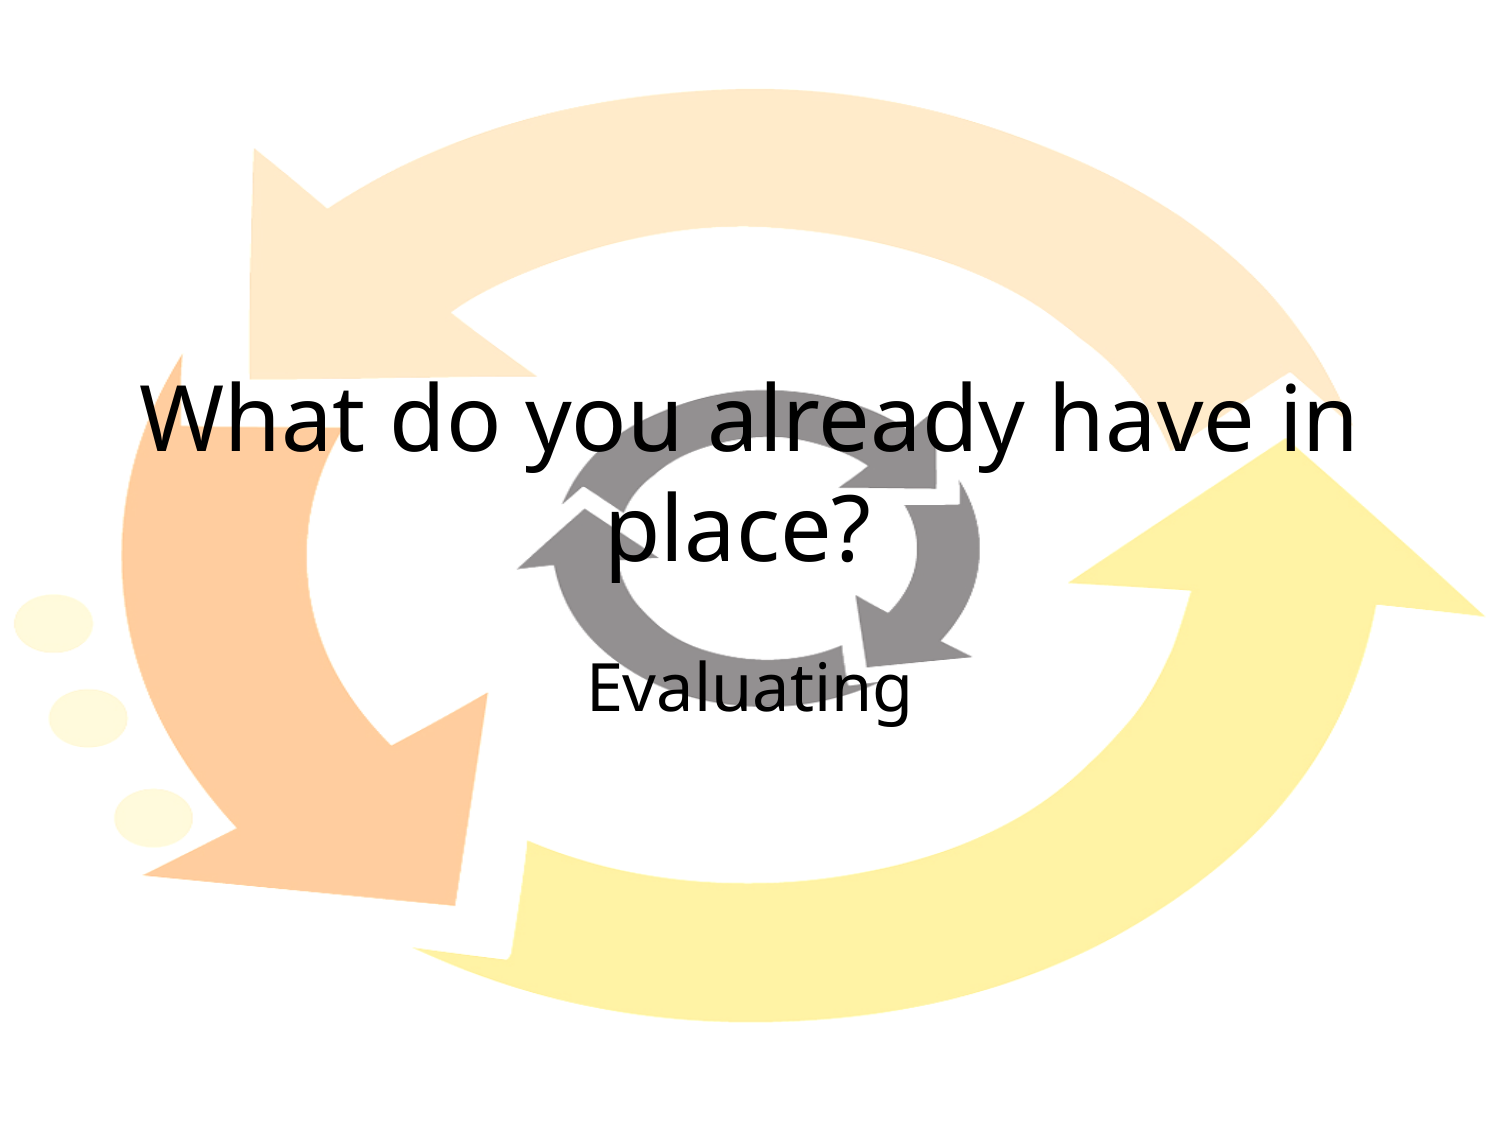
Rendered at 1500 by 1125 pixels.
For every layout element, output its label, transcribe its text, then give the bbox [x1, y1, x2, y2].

title What do you already have in place? [112, 349, 1388, 591]
subtitle Evaluating [224, 637, 1276, 926]
